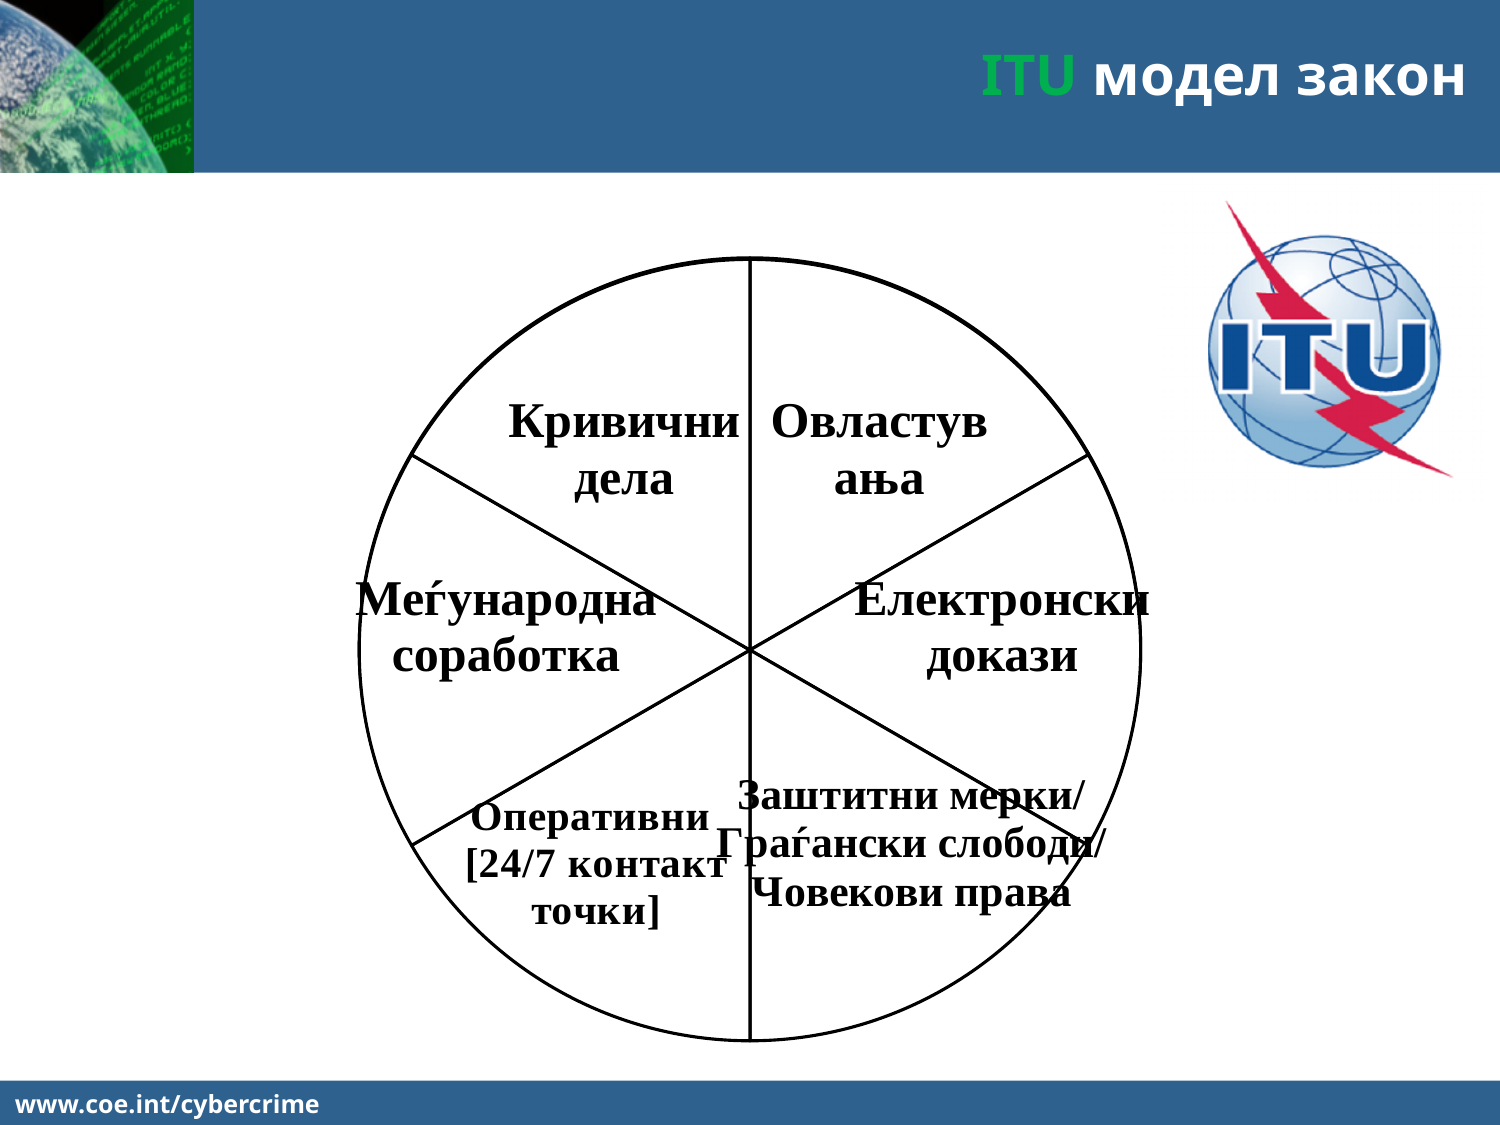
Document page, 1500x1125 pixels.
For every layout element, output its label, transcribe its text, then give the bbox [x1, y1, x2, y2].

text_box ITU модел закон [230, 31, 1483, 114]
picture [0, 0, 194, 173]
text_box [198, 0, 1500, 132]
chart [0, 133, 1500, 1118]
picture [1157, 176, 1487, 507]
